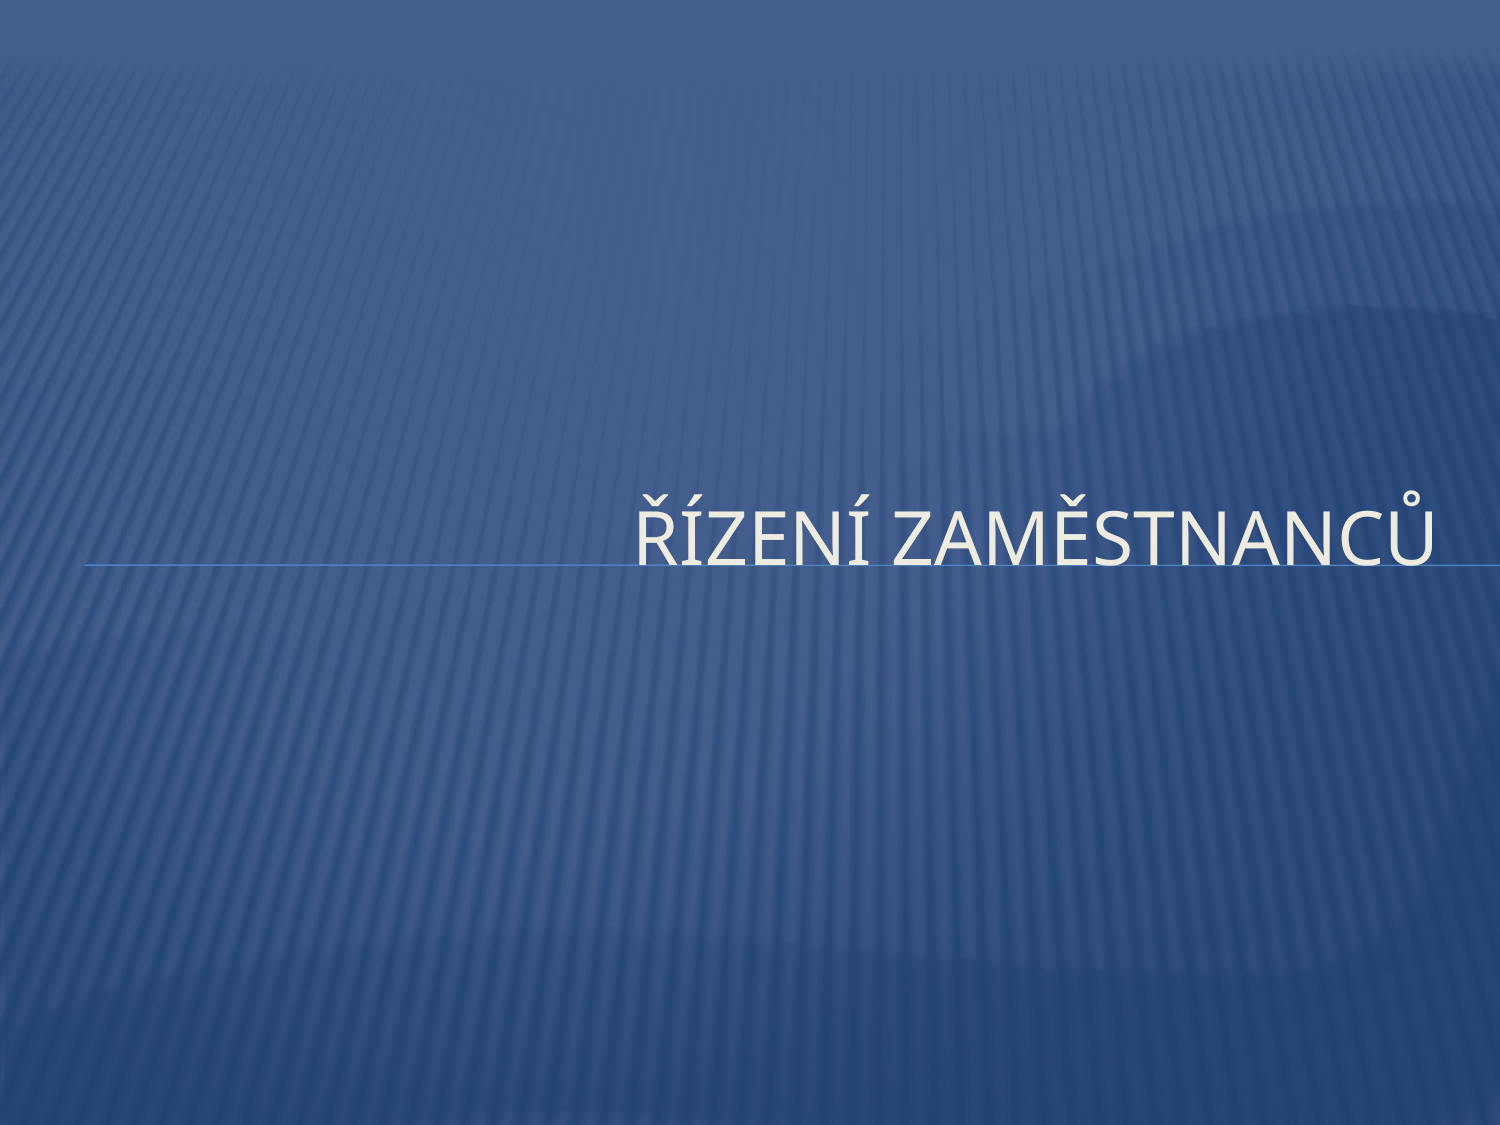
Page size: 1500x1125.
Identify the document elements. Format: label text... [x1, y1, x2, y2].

title Řízení zaměstnanců [29, 483, 1455, 678]
